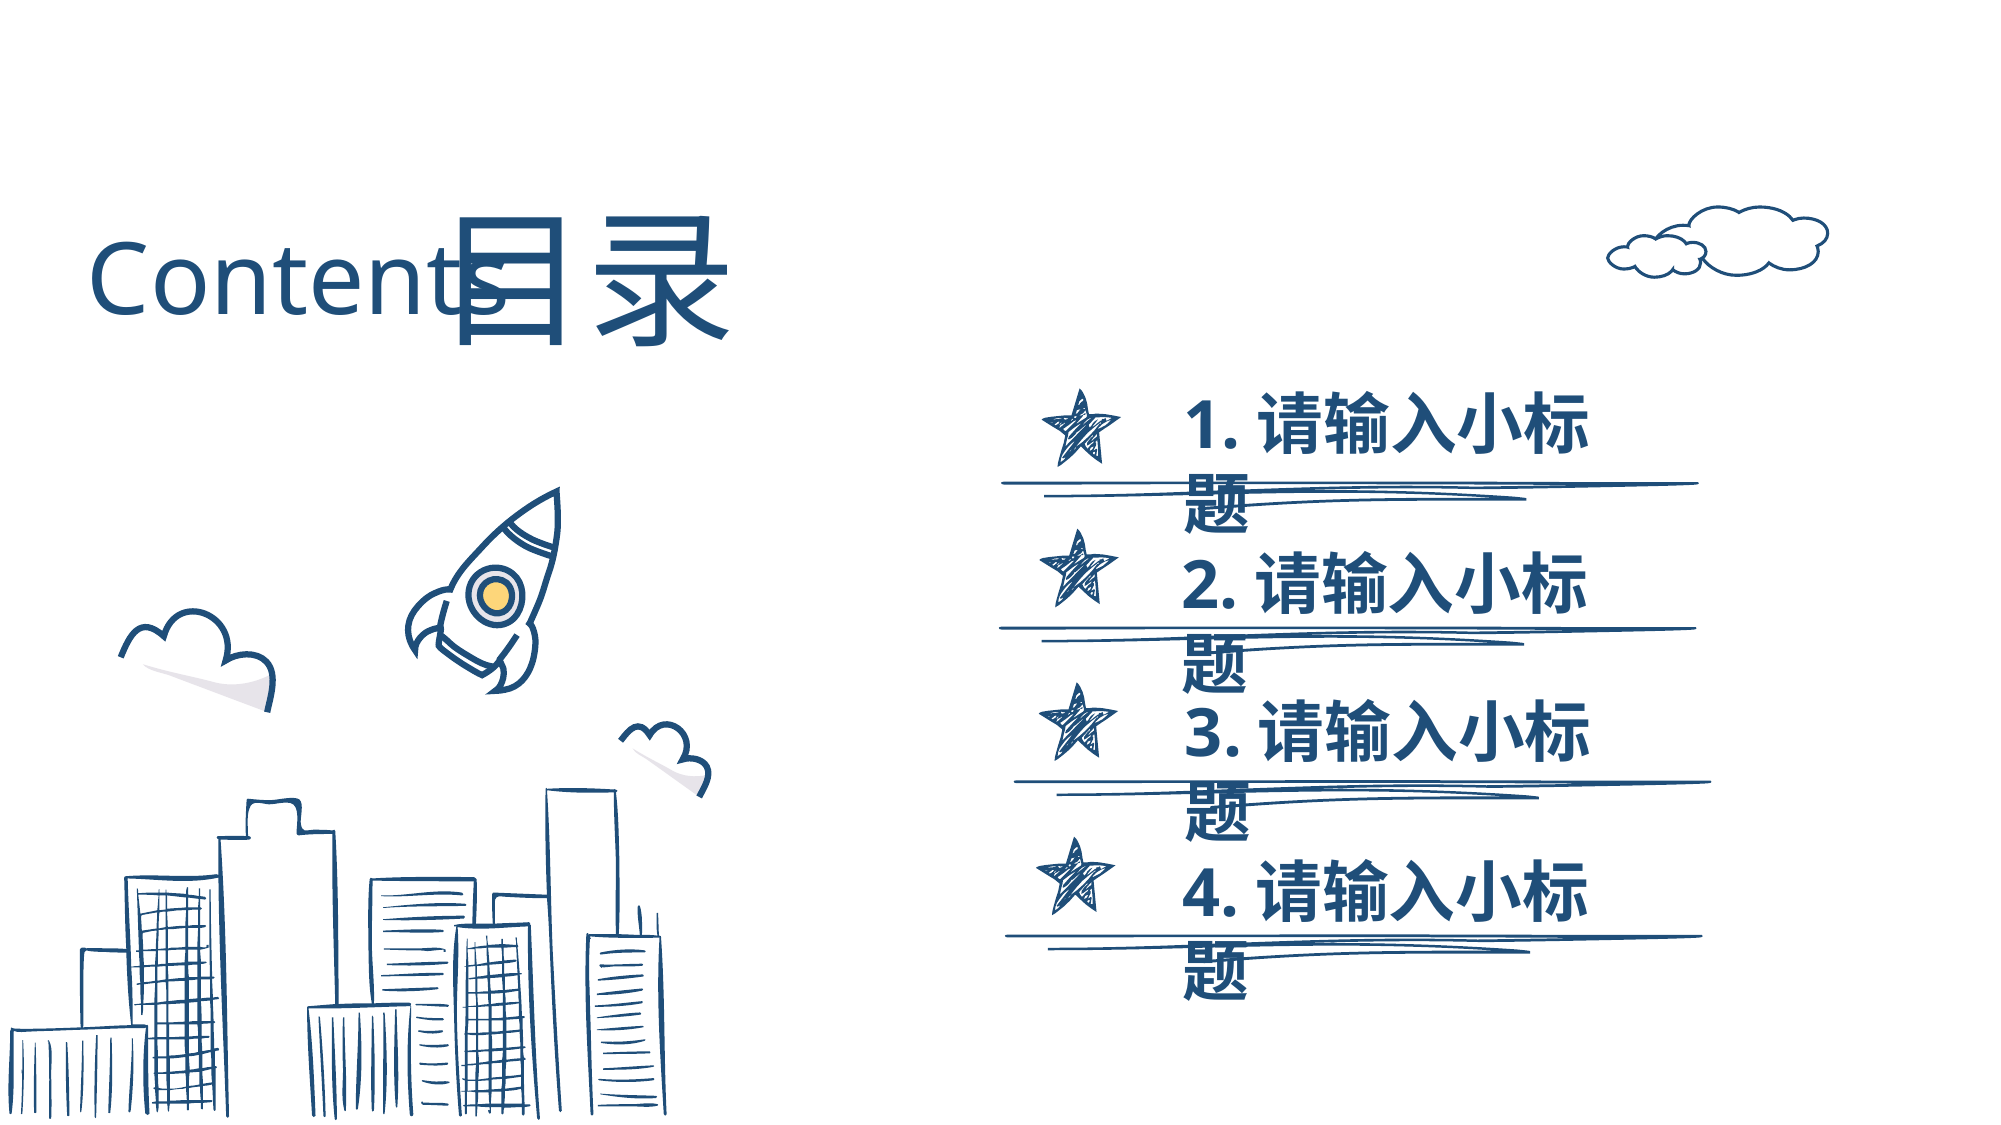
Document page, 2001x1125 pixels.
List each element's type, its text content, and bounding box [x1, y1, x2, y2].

text_box [998, 626, 1166, 630]
text_box 2.请输入小标题 [1166, 534, 1650, 709]
text_box [1013, 780, 1169, 784]
text_box 目录 [421, 177, 751, 373]
text_box 4.请输入小标题 [1167, 841, 1651, 1017]
text_box [1038, 682, 1119, 761]
text_box [1044, 492, 1168, 498]
text_box [1653, 780, 1712, 786]
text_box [623, 729, 721, 774]
text_box [1041, 637, 1166, 643]
text_box [1056, 791, 1169, 797]
text_box [1047, 945, 1167, 951]
text_box [1036, 836, 1116, 916]
text_box Contents [71, 207, 526, 343]
text_box [1001, 481, 1168, 485]
text_box [1039, 528, 1119, 608]
text_box [1652, 482, 1699, 487]
text_box [1041, 388, 1122, 468]
text_box [1004, 934, 1167, 938]
text_box [1651, 934, 1703, 940]
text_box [406, 495, 563, 692]
text_box 1.请输入小标题 [1168, 374, 1652, 550]
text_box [1607, 206, 1828, 278]
text_box [1650, 627, 1697, 632]
text_box 3.请输入小标题 [1169, 682, 1653, 858]
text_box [6, 787, 667, 1121]
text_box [127, 616, 285, 688]
